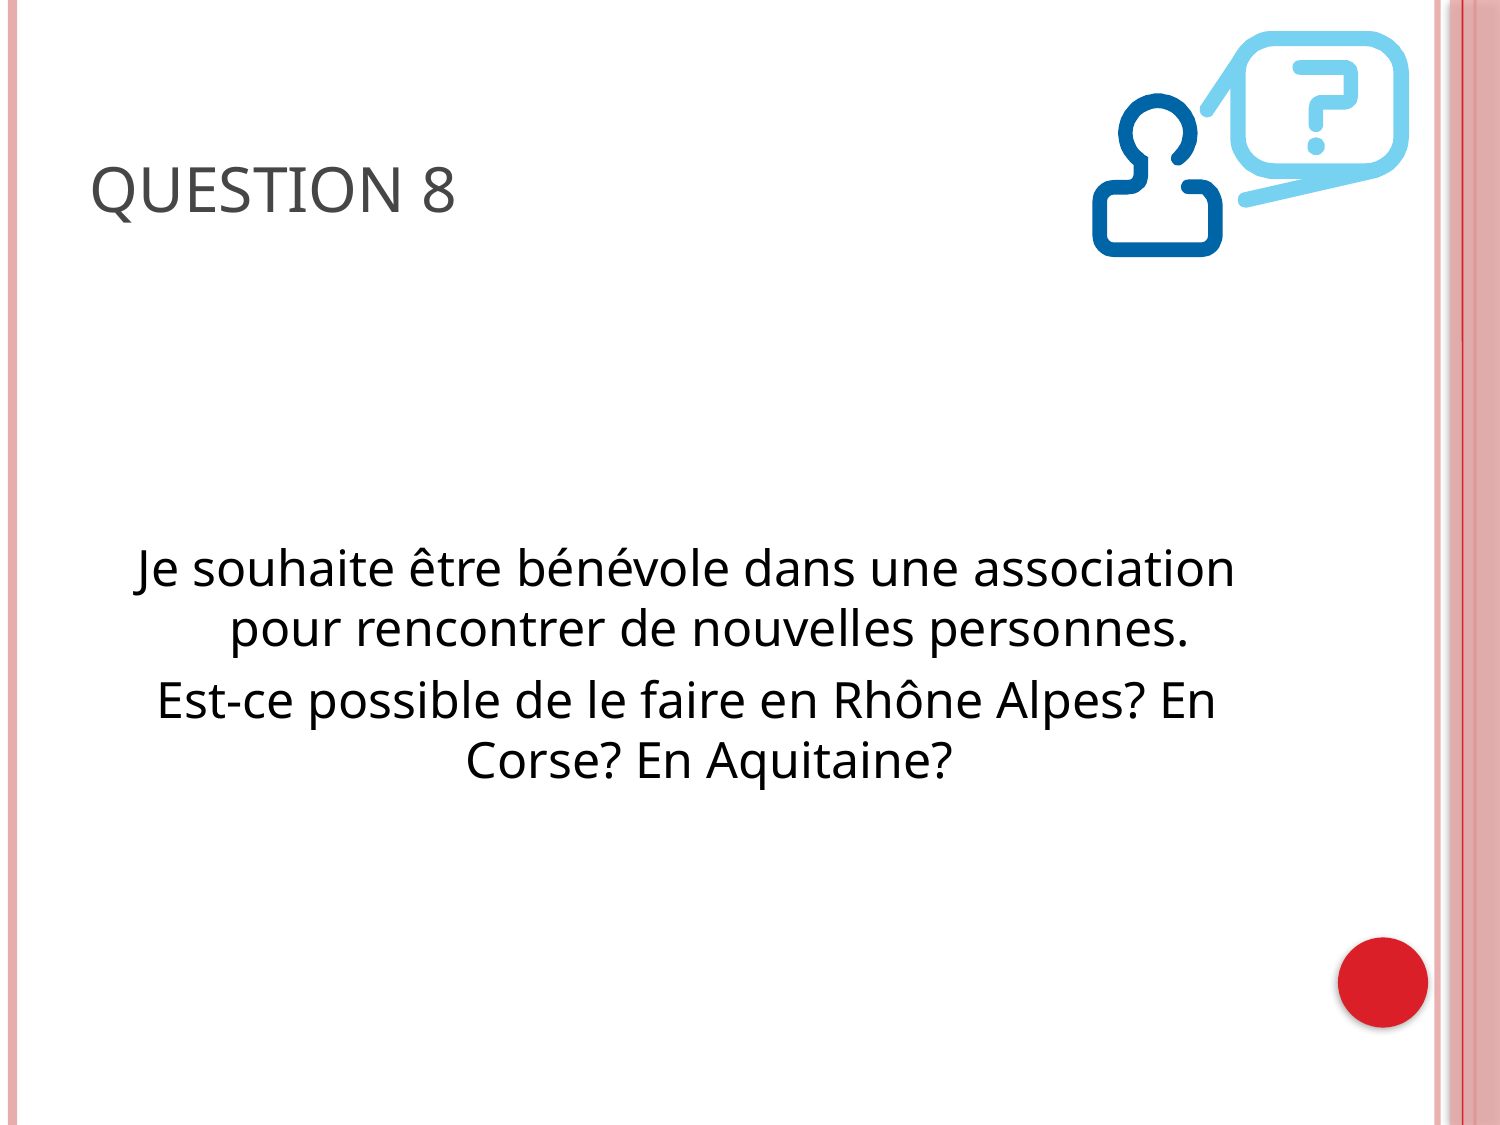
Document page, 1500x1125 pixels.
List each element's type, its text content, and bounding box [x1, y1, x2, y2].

picture [1091, 30, 1410, 258]
title Question 8 [75, 45, 1086, 233]
list Je souhaite être bénévole dans une association pour rencontrer de nouvelles personnes. Est-ce possible de le faire en Rhône Alpes? En Corse? En Aquitaine? [74, 262, 1301, 1063]
